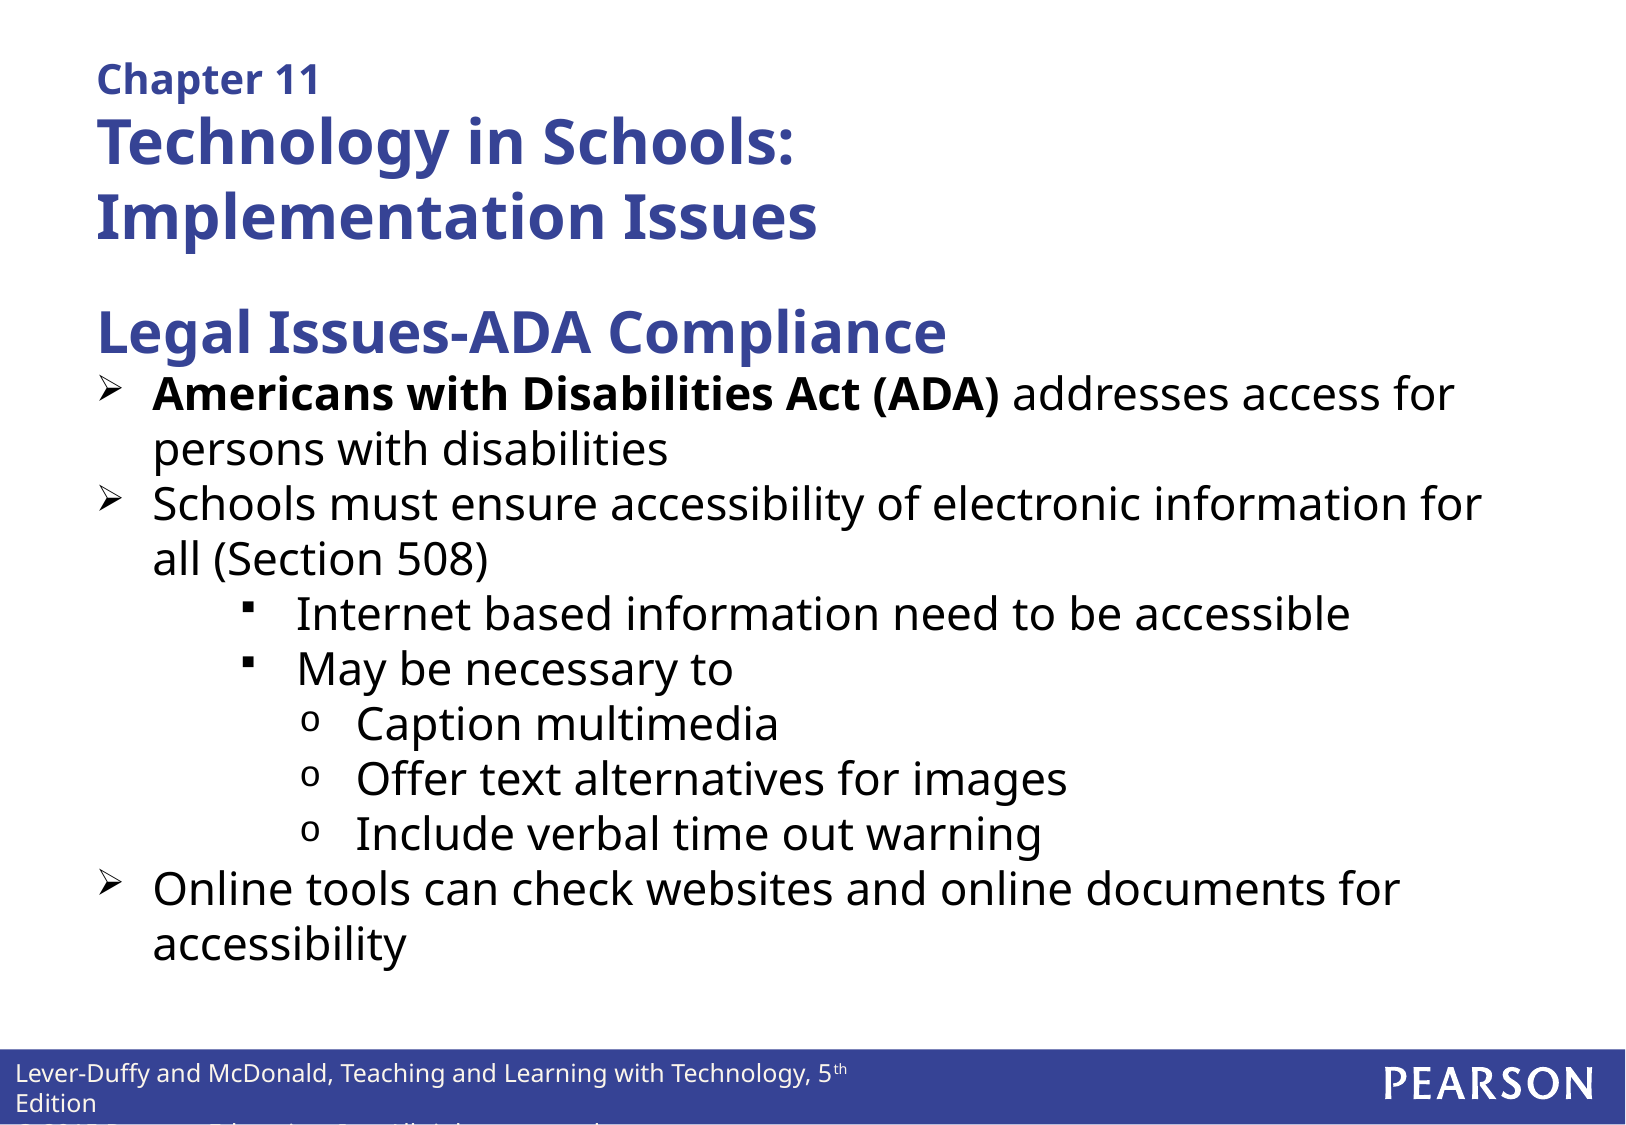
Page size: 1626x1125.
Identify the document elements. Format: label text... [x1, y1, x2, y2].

list Legal Issues-ADA Compliance Americans with Disabilities Act (ADA) addresses access for persons with disabilities Schools must ensure accessibility of electronic information for all (Section 508) Internet based information need to be accessible May be necessary to Caption multimedia Offer text alternatives for images Include verbal time out warning Online tools can check websites and online documents for accessibility [81, 287, 1544, 1005]
title Chapter 11 Technology in Schools: Implementation Issues [81, 45, 1544, 233]
